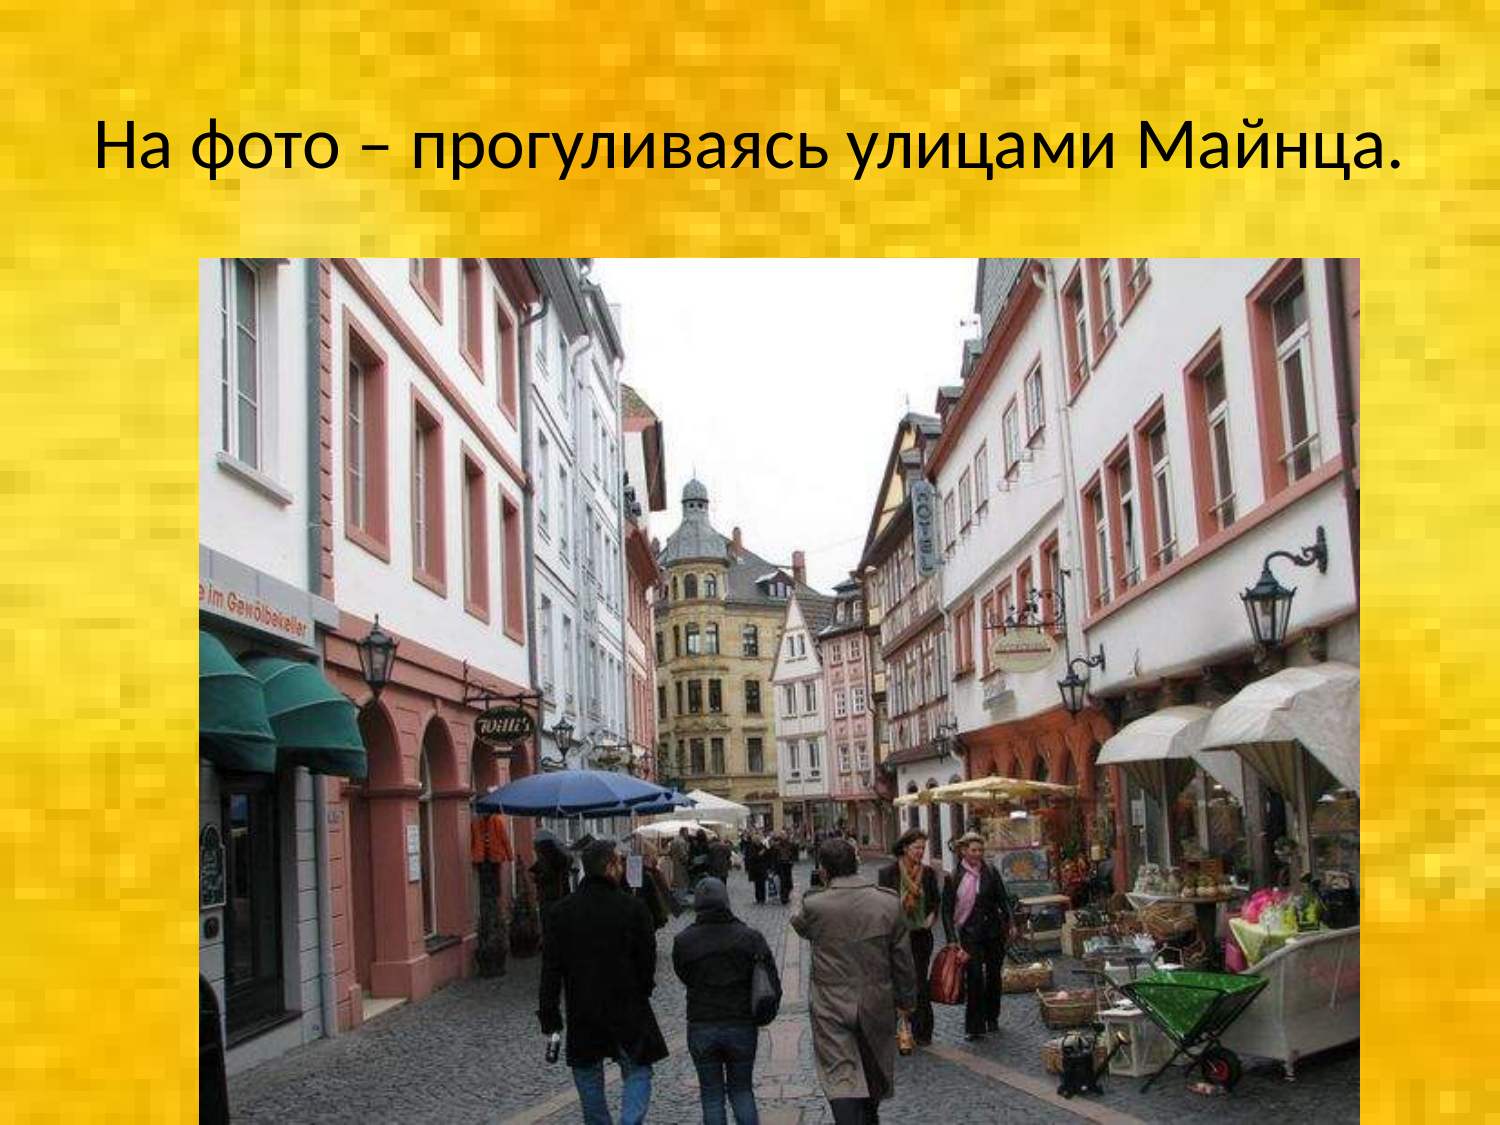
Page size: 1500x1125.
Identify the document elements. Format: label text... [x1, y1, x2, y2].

title На фото – прогуливаясь улицами Майнца. [75, 45, 1425, 233]
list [198, 258, 1360, 1125]
picture [0, 0, 1500, 1125]
